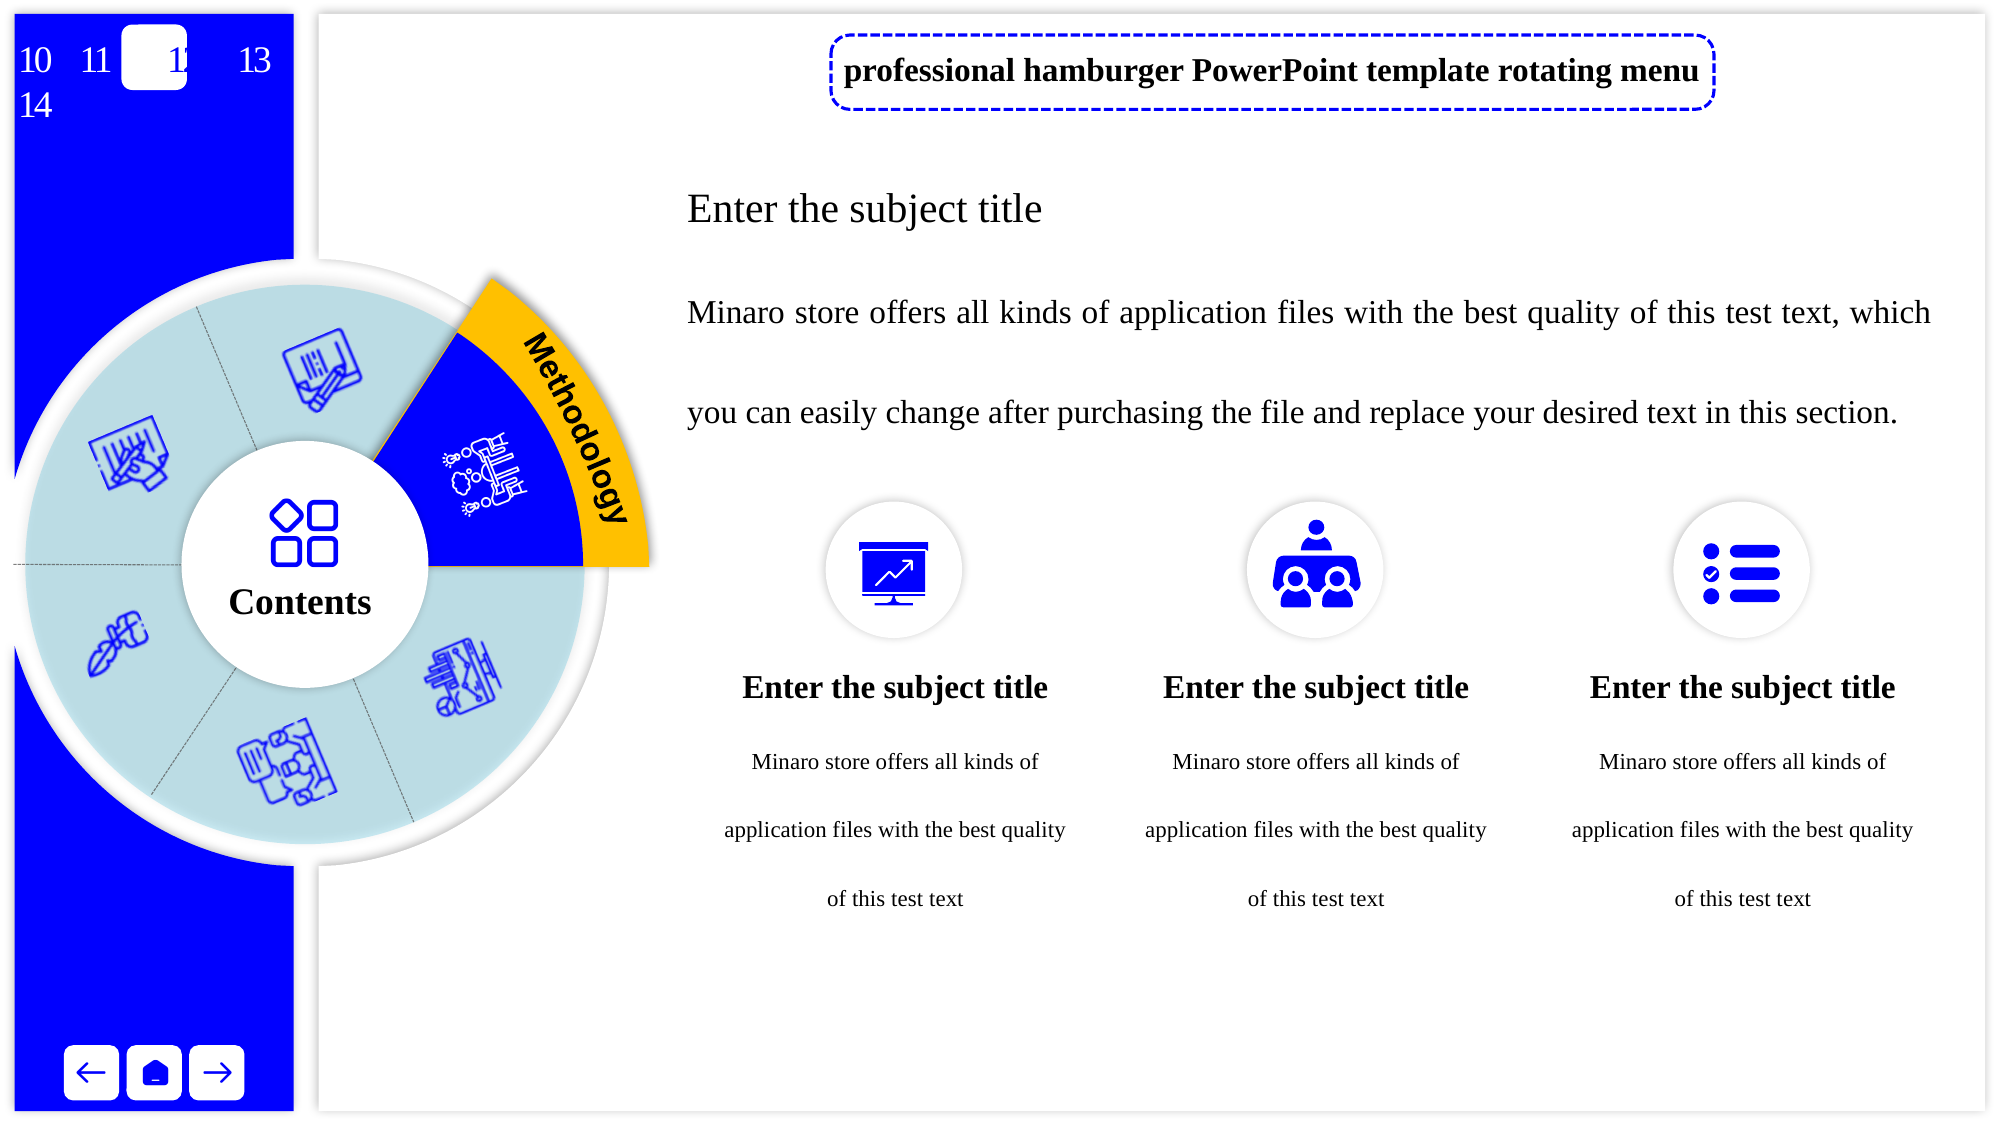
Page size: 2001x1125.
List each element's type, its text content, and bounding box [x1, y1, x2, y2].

text_box [580, 520, 585, 568]
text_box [19, 281, 580, 853]
text_box 10 11 12 13 14 [3, 27, 302, 88]
picture [448, 438, 519, 509]
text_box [825, 501, 963, 639]
text_box [834, 33, 1711, 41]
text_box Enter the subject title Minaro store offers all kinds of application files with the best quality of this test text [706, 657, 1085, 919]
picture [266, 495, 343, 572]
text_box [830, 96, 1715, 111]
text_box professional hamburger PowerPoint template rotating menu [829, 41, 1829, 96]
picture [202, 1056, 233, 1088]
picture [75, 1057, 107, 1088]
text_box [1246, 501, 1384, 639]
picture [140, 1056, 171, 1088]
text_box Enter the subject title Minaro store offers all kinds of application files with the best quality of this test text [1553, 657, 1933, 919]
text_box Enter the subject title Minaro store offers all kinds of application files with the best quality of this test text [1126, 657, 1506, 919]
text_box Enter the subject title Minaro store offers all kinds of application files with the best quality of this test text, which you can easily change after purchasing the file and replace your desired text in this section. [672, 173, 1949, 438]
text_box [1673, 501, 1810, 639]
text_box [580, 364, 651, 569]
